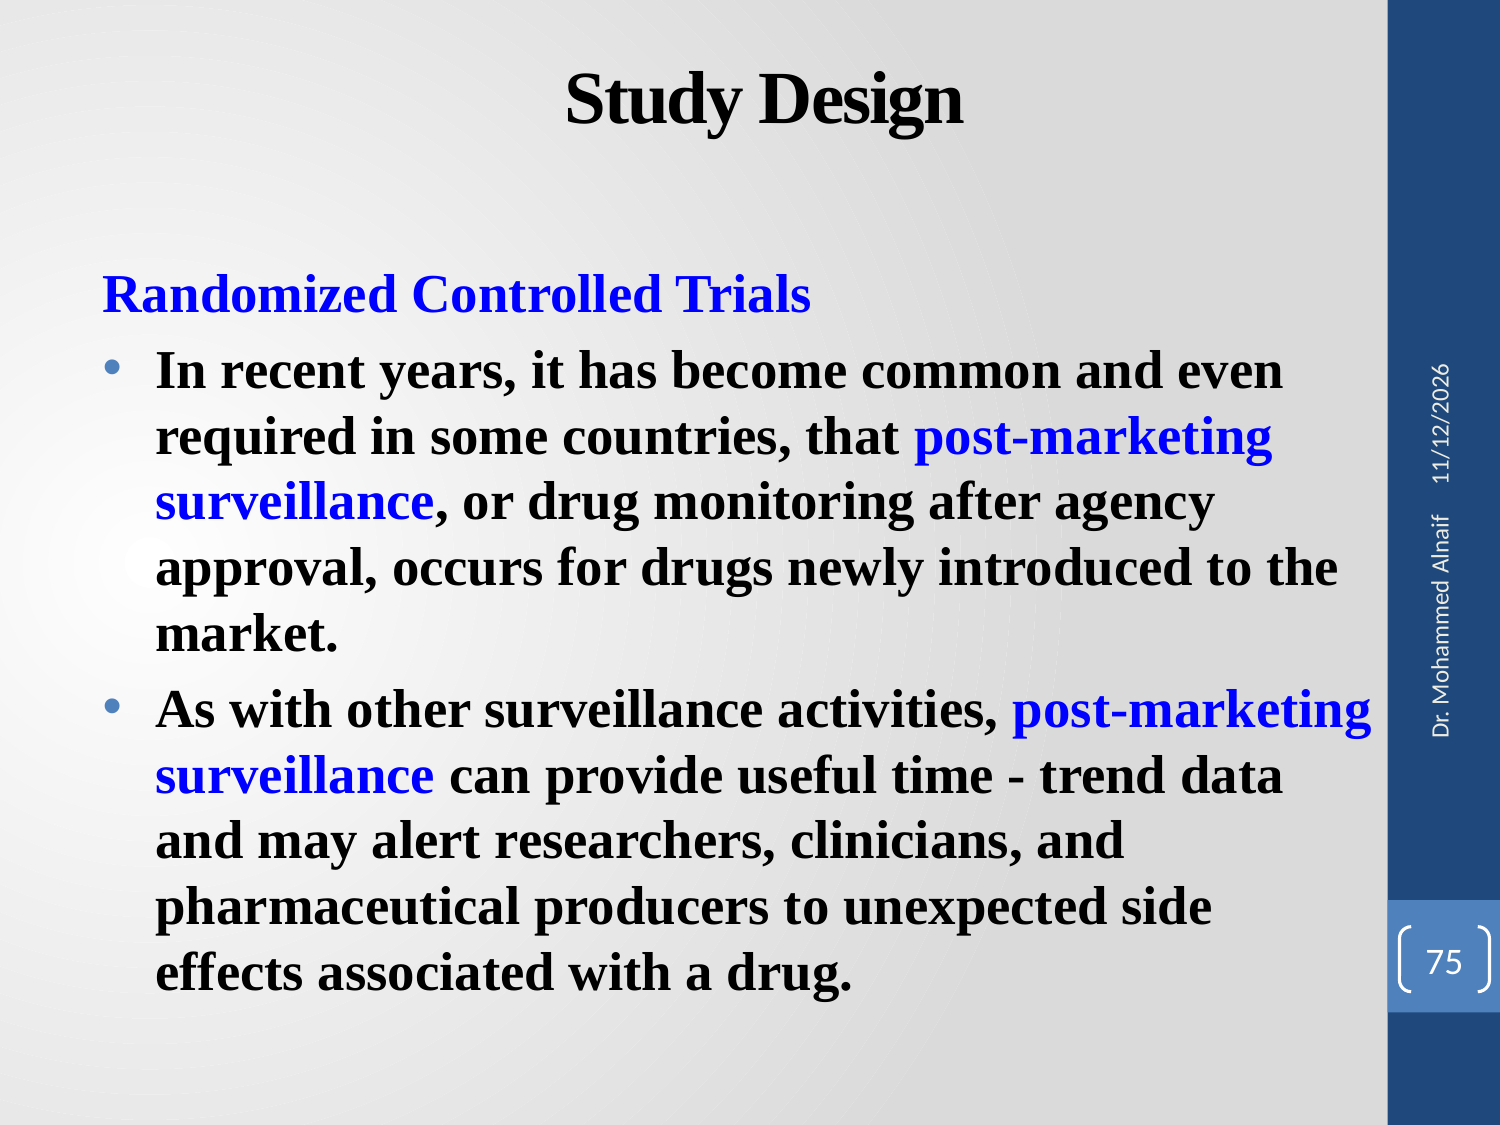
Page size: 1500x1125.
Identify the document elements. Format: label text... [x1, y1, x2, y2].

title Study Design [112, 37, 1388, 147]
slide_number 75 [1397, 925, 1492, 994]
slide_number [1408, 100, 1469, 500]
subtitle Randomized Controlled Trials In recent years, it has become common and even required in some countries, that post-marketing surveillance, or drug monitoring after agency approval, occurs for drugs newly introduced to the market. As with other surveillance activities, post-marketing surveillance can provide useful time - trend data and may alert researchers, clinicians, and pharmaceutical producers to unexpected side effects associated with a drug. [87, 249, 1388, 1013]
footer Dr. Mohammed Alnaif [1408, 500, 1469, 889]
